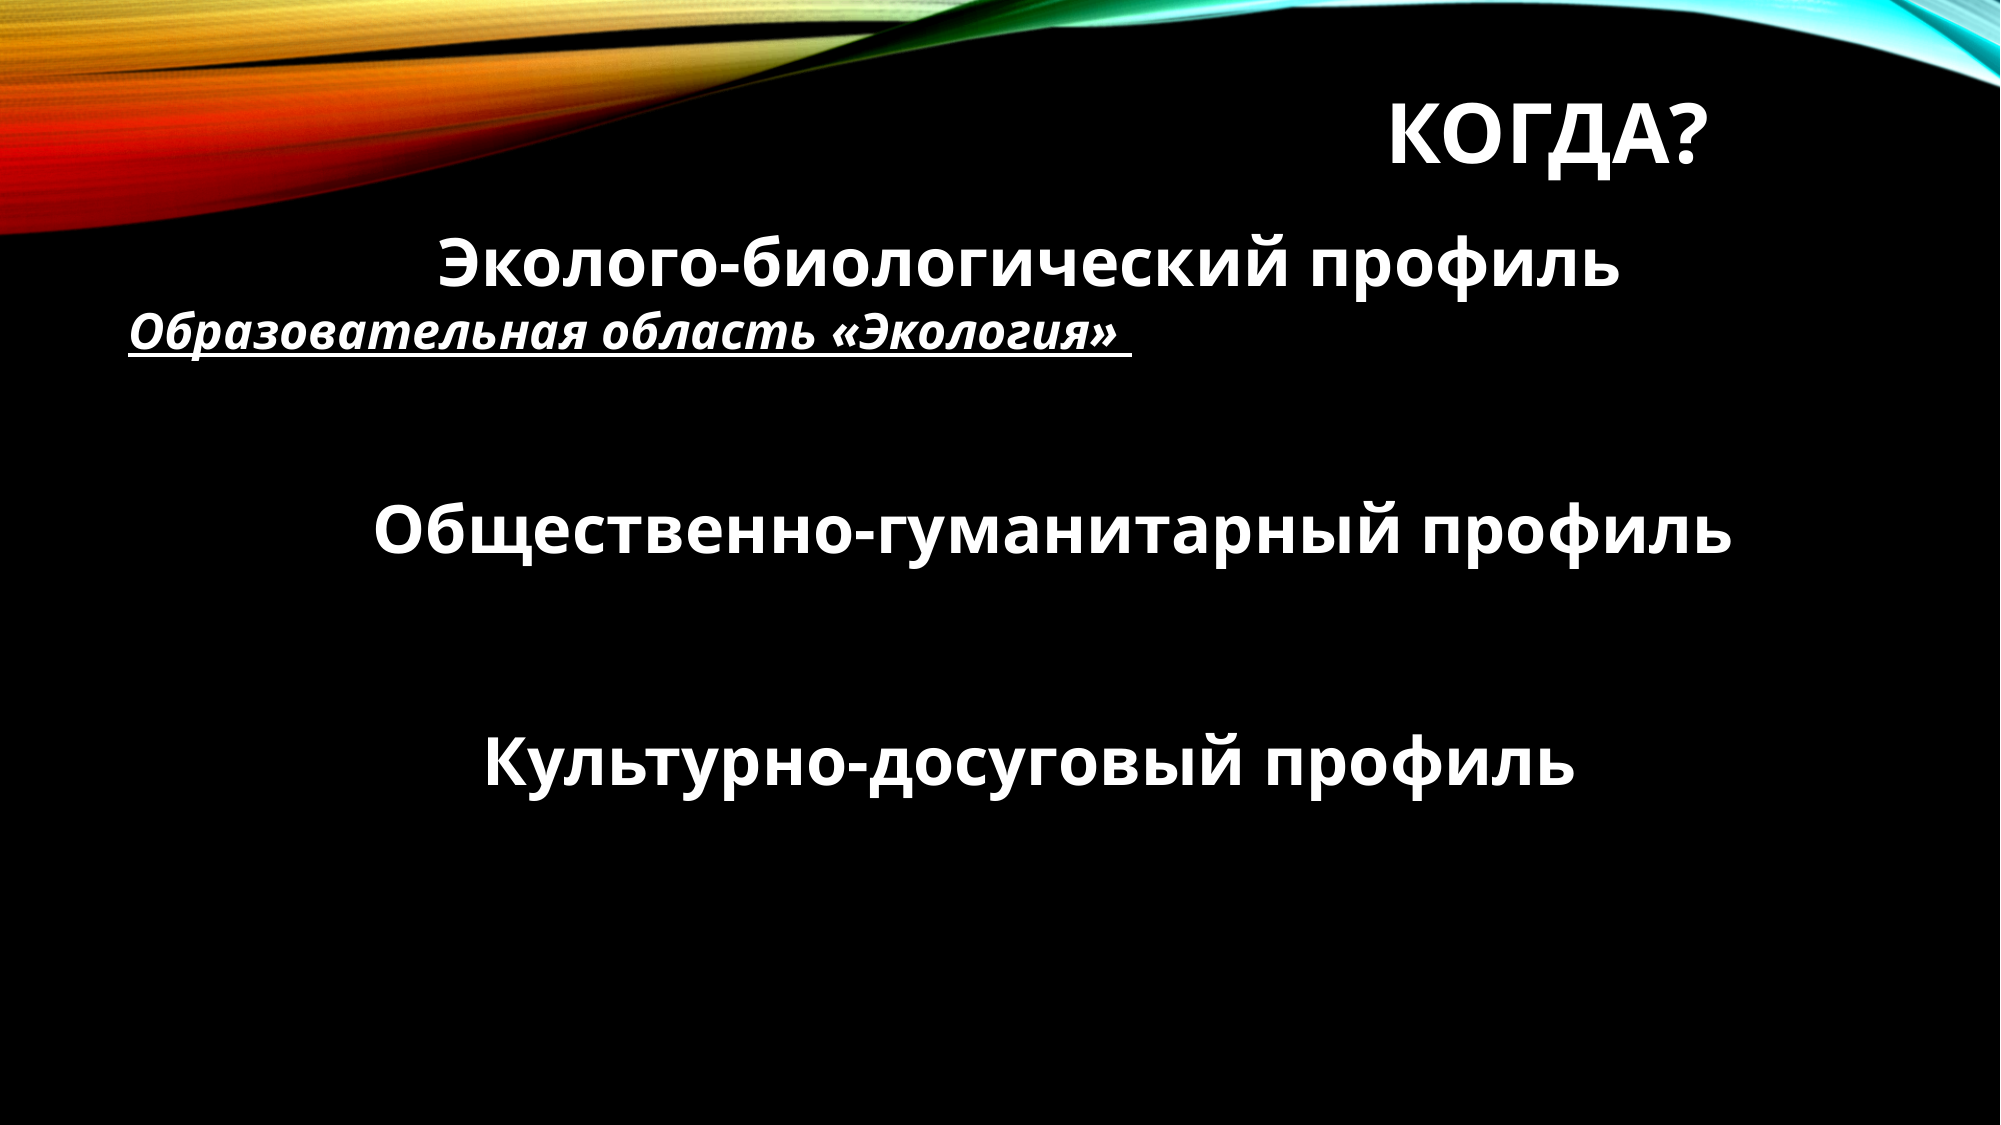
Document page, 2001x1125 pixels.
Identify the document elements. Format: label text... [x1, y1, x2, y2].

title когда? [311, 30, 1725, 212]
text_box Культурно-досуговый профиль [113, 711, 1946, 967]
picture [0, 0, 2000, 237]
text_box Общественно-гуманитарный профиль [137, 478, 1970, 734]
text_box Эколого-биологический профиль Образовательная область «Экология» [113, 212, 1946, 527]
